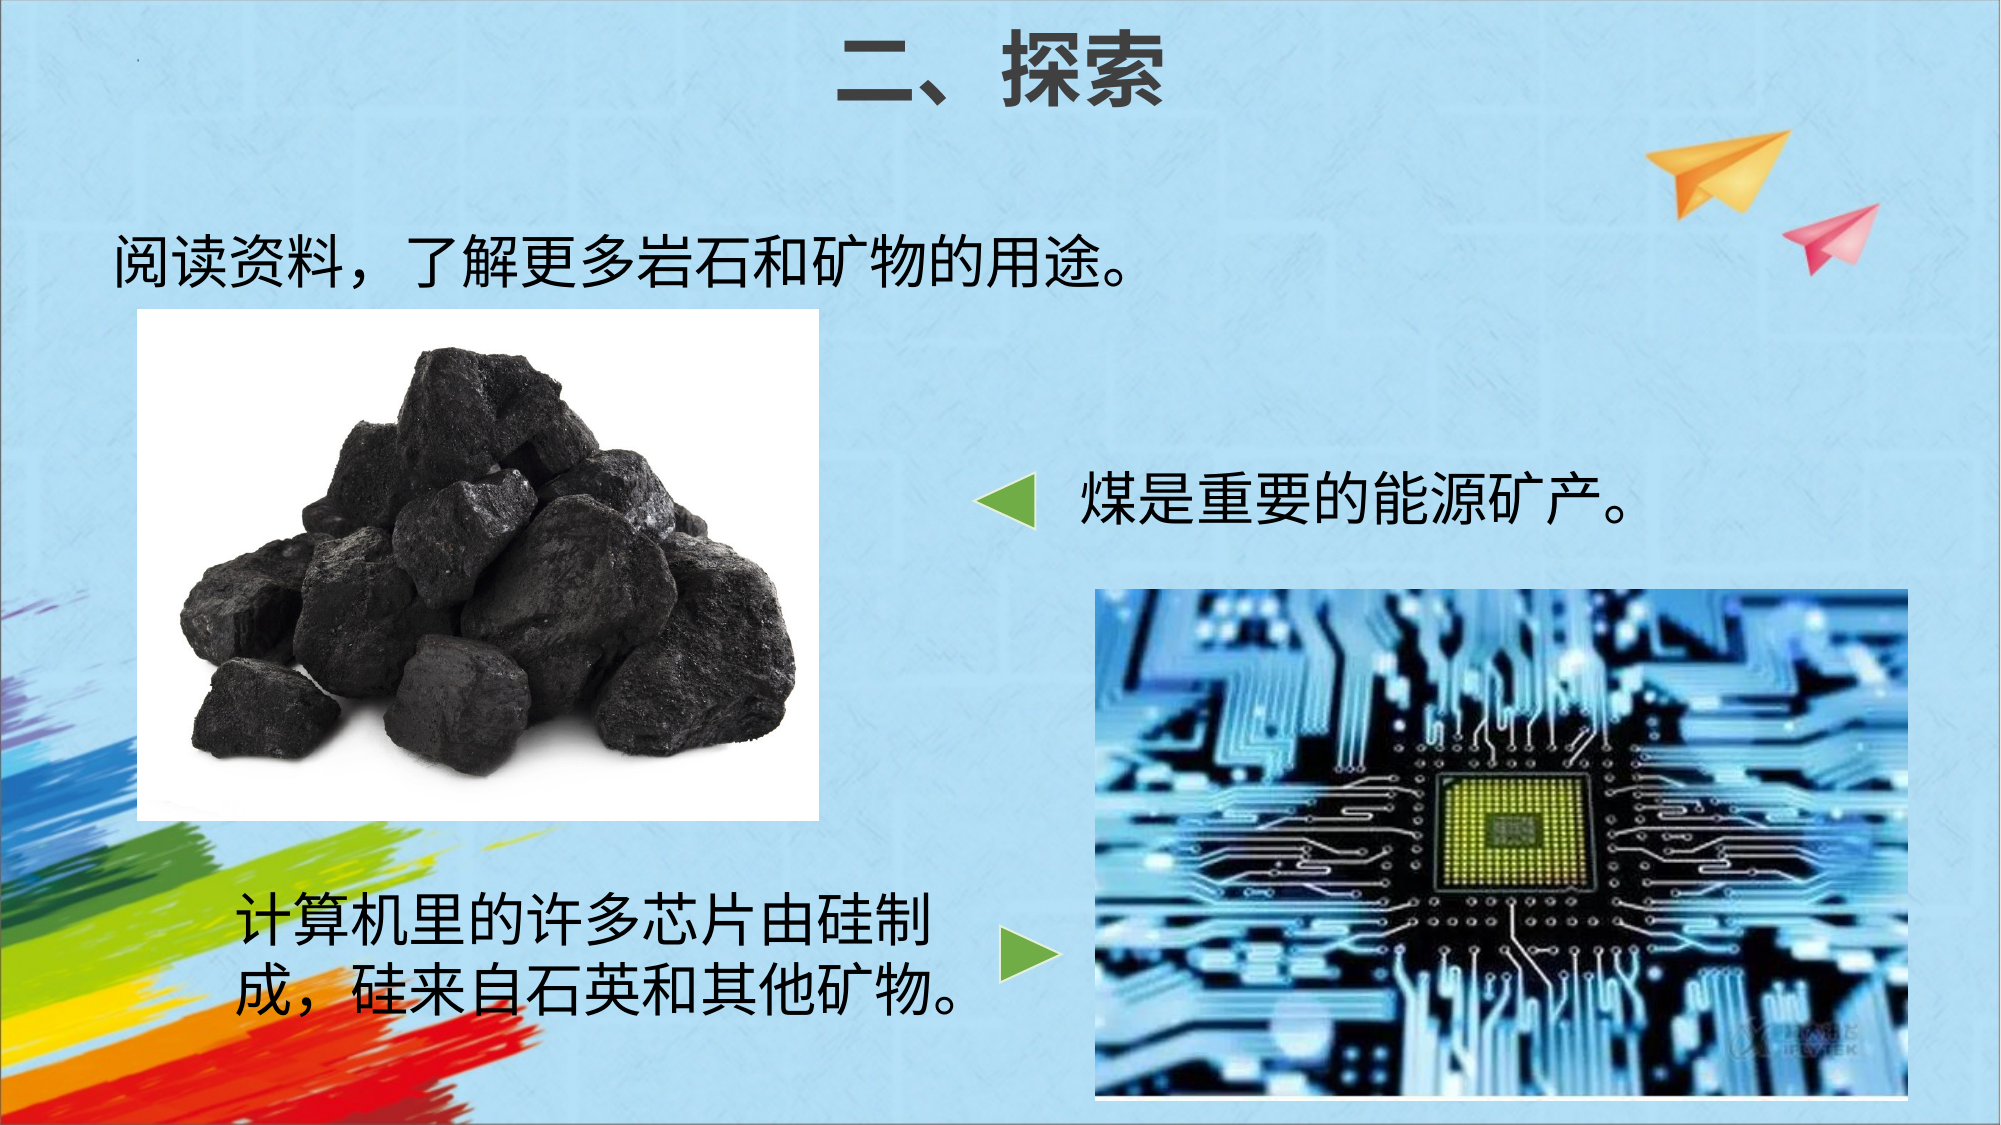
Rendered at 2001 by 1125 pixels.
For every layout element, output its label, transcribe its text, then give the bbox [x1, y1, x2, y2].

text_box [971, 470, 1037, 531]
text_box 阅读资料，了解更多岩石和矿物的用途。 [97, 183, 1462, 303]
title 二、探索 [137, 0, 1863, 135]
text_box 煤是重要的能源矿产。 [1065, 420, 1681, 540]
text_box [998, 924, 1064, 985]
picture [0, 0, 2001, 1125]
text_box 计算机里的许多芯片由硅制成，硅来自石英和其他矿物。 [219, 875, 1005, 1031]
